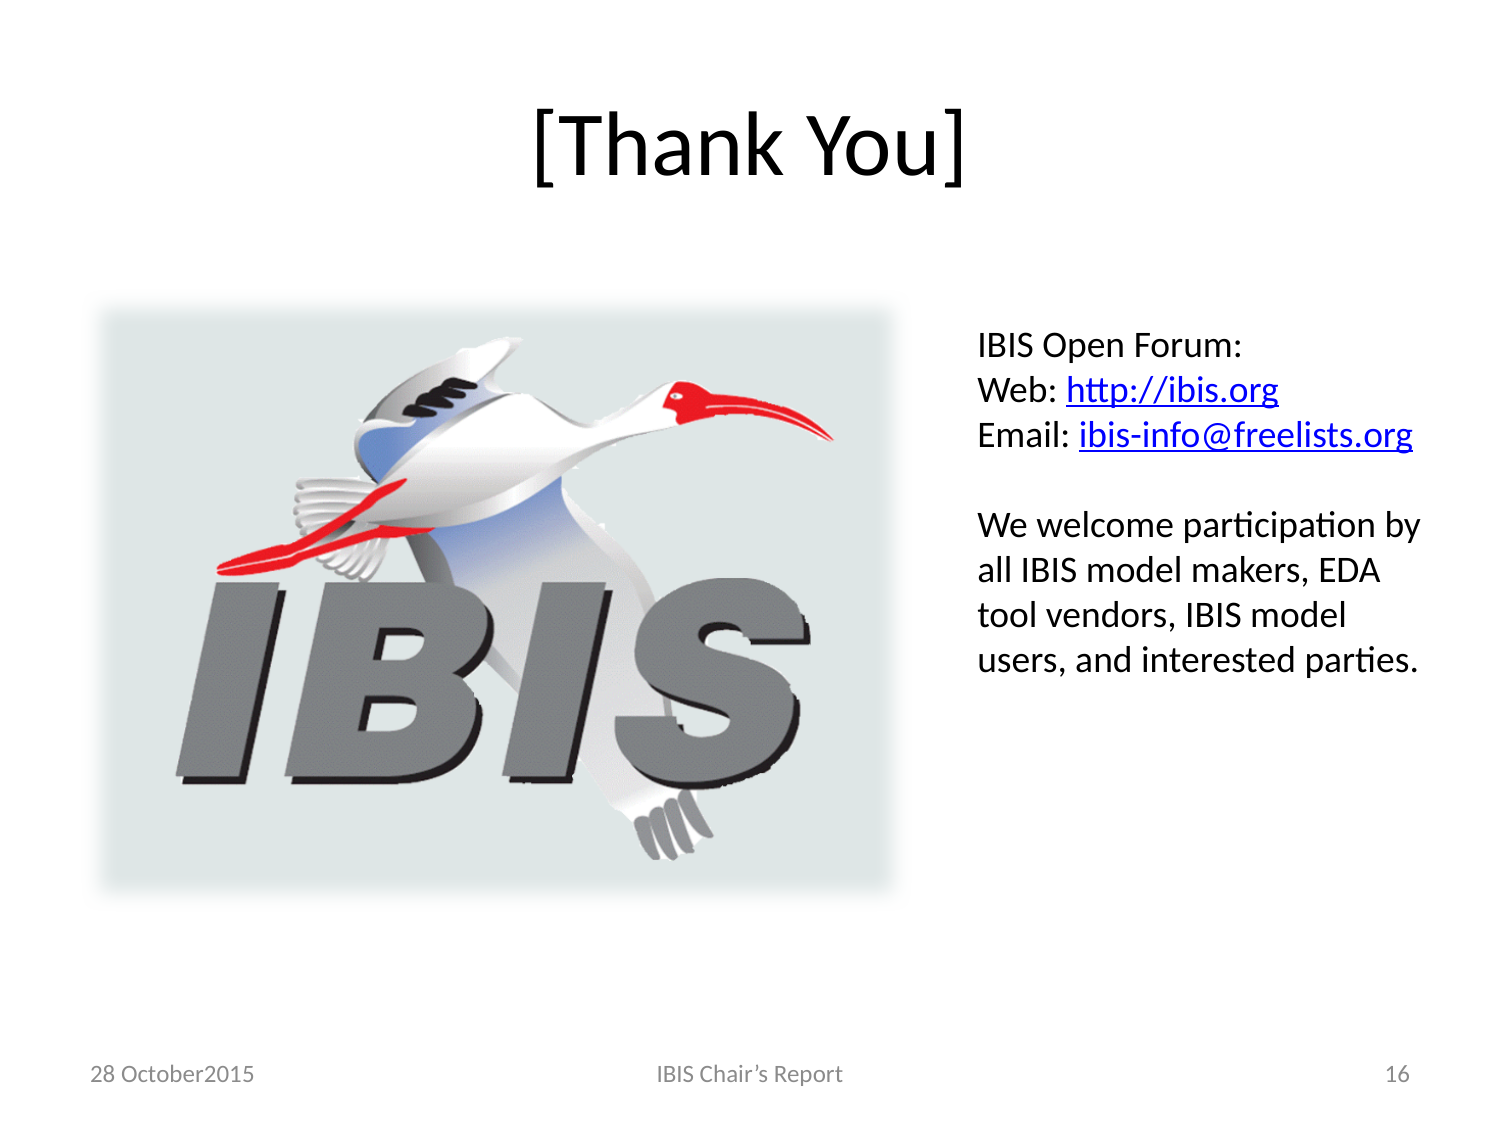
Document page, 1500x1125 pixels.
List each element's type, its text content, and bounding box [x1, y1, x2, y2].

slide_number 16 [1074, 1042, 1425, 1103]
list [79, 287, 913, 913]
text_box IBIS Open Forum: Web: http://ibis.org Email: ibis-info@freelists.org We welcome participation by all IBIS model makers, EDA tool vendors, IBIS model users, and interested parties. [962, 312, 1438, 688]
title [Thank You] [75, 45, 1425, 233]
footer IBIS Chair’s Report [512, 1042, 988, 1103]
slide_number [75, 1042, 425, 1103]
